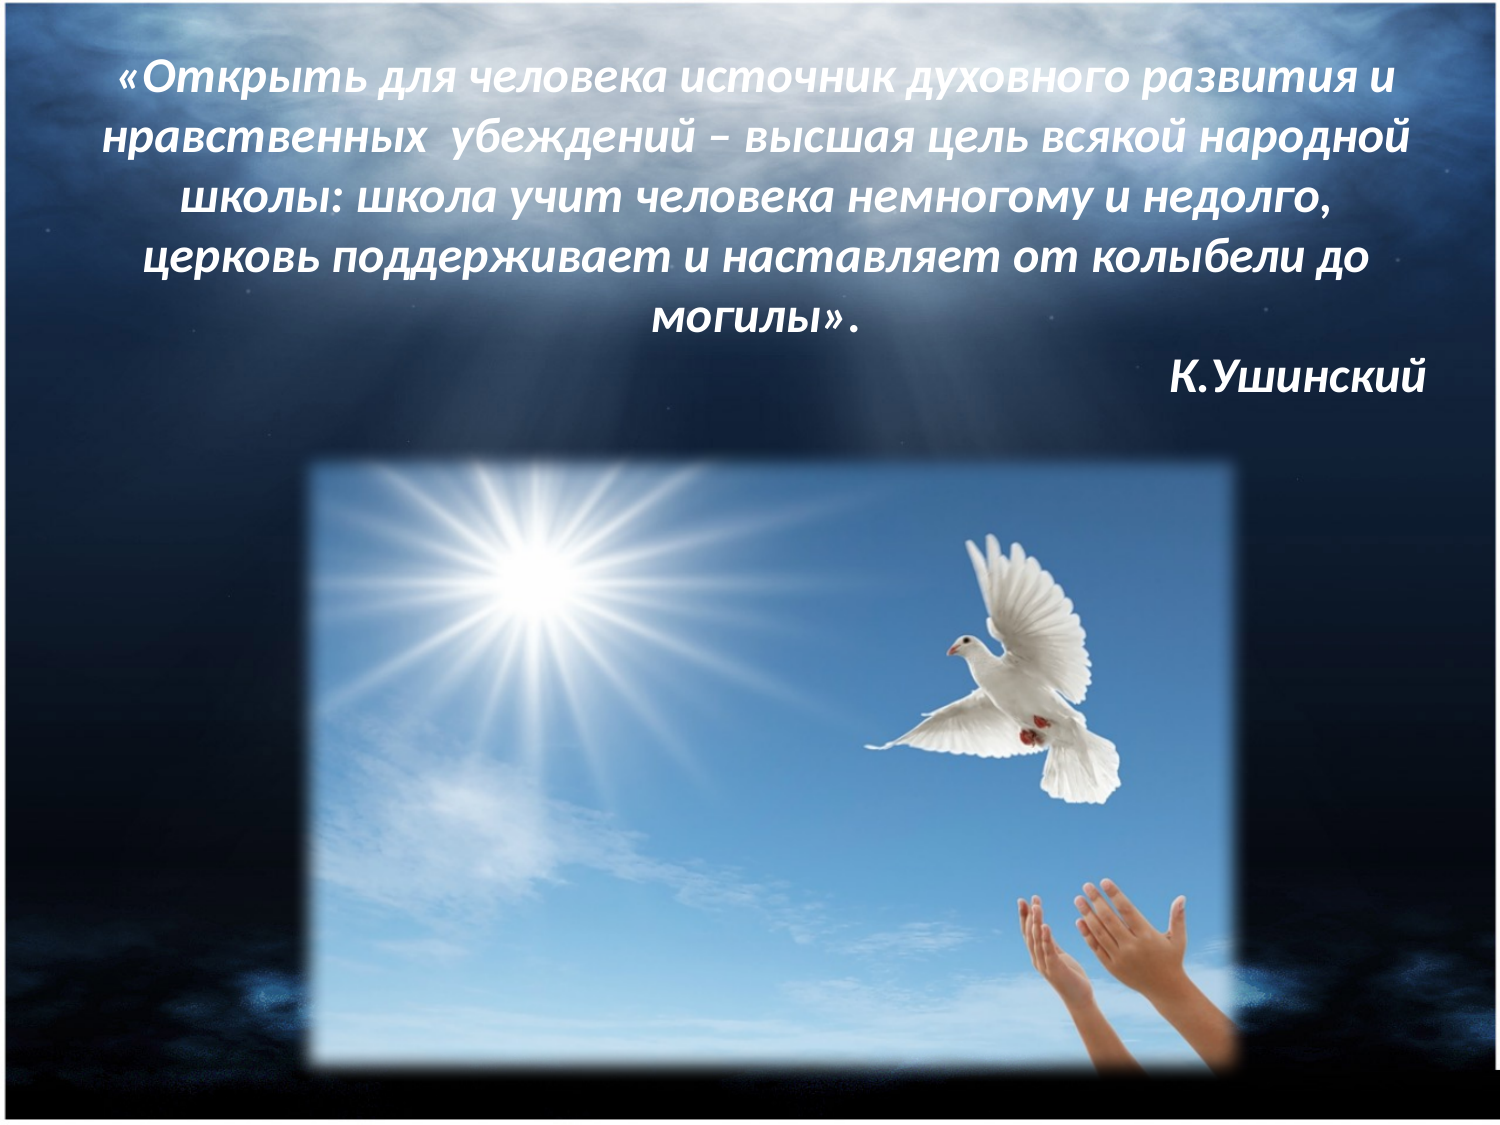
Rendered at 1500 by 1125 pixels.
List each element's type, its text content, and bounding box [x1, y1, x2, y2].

text_box «Открыть для человека источник духовного развития и нравственных убеждений – высшая цель всякой народной школы: школа учит человека немногому и недолго, церковь поддерживает и наставляет от колыбели до могилы». К.Ушинский [70, 35, 1442, 410]
picture [0, 0, 1500, 1125]
